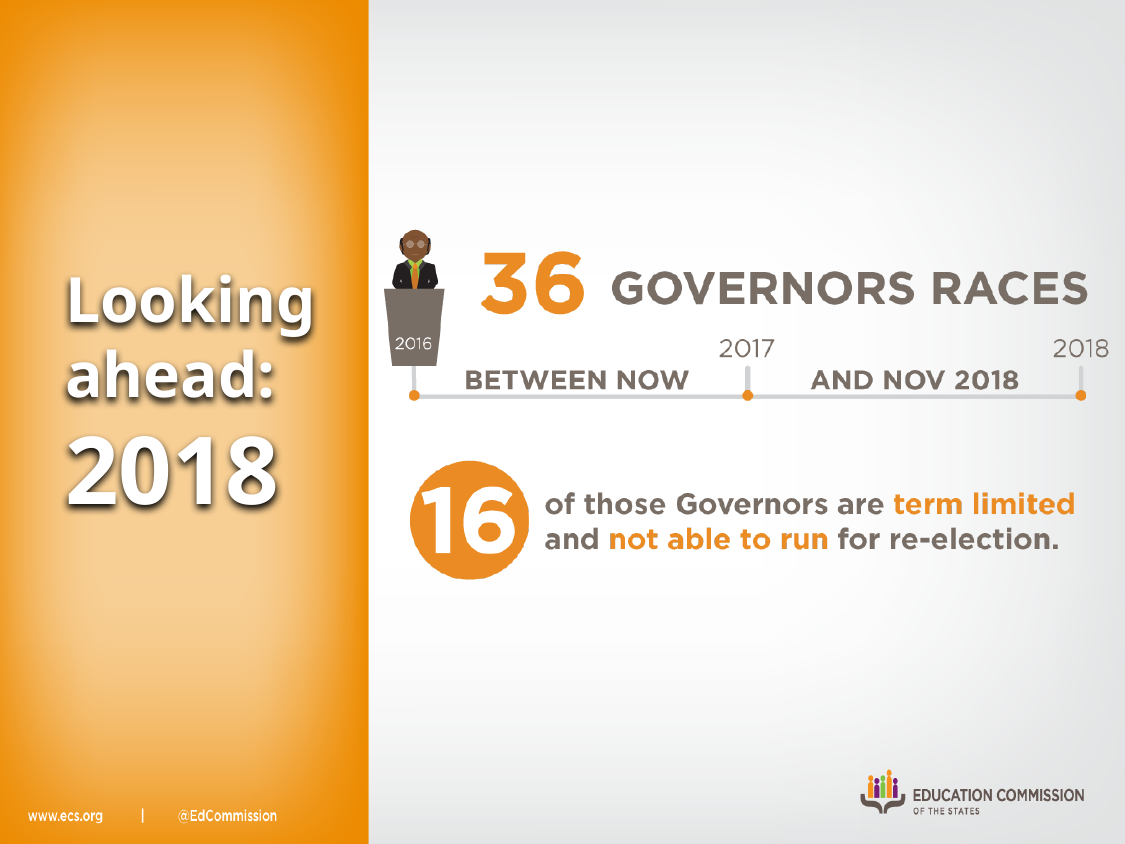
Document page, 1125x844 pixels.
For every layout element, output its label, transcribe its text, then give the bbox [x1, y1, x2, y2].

text_box Looking ahead: 2018 [50, 253, 351, 531]
picture [0, 0, 1125, 844]
